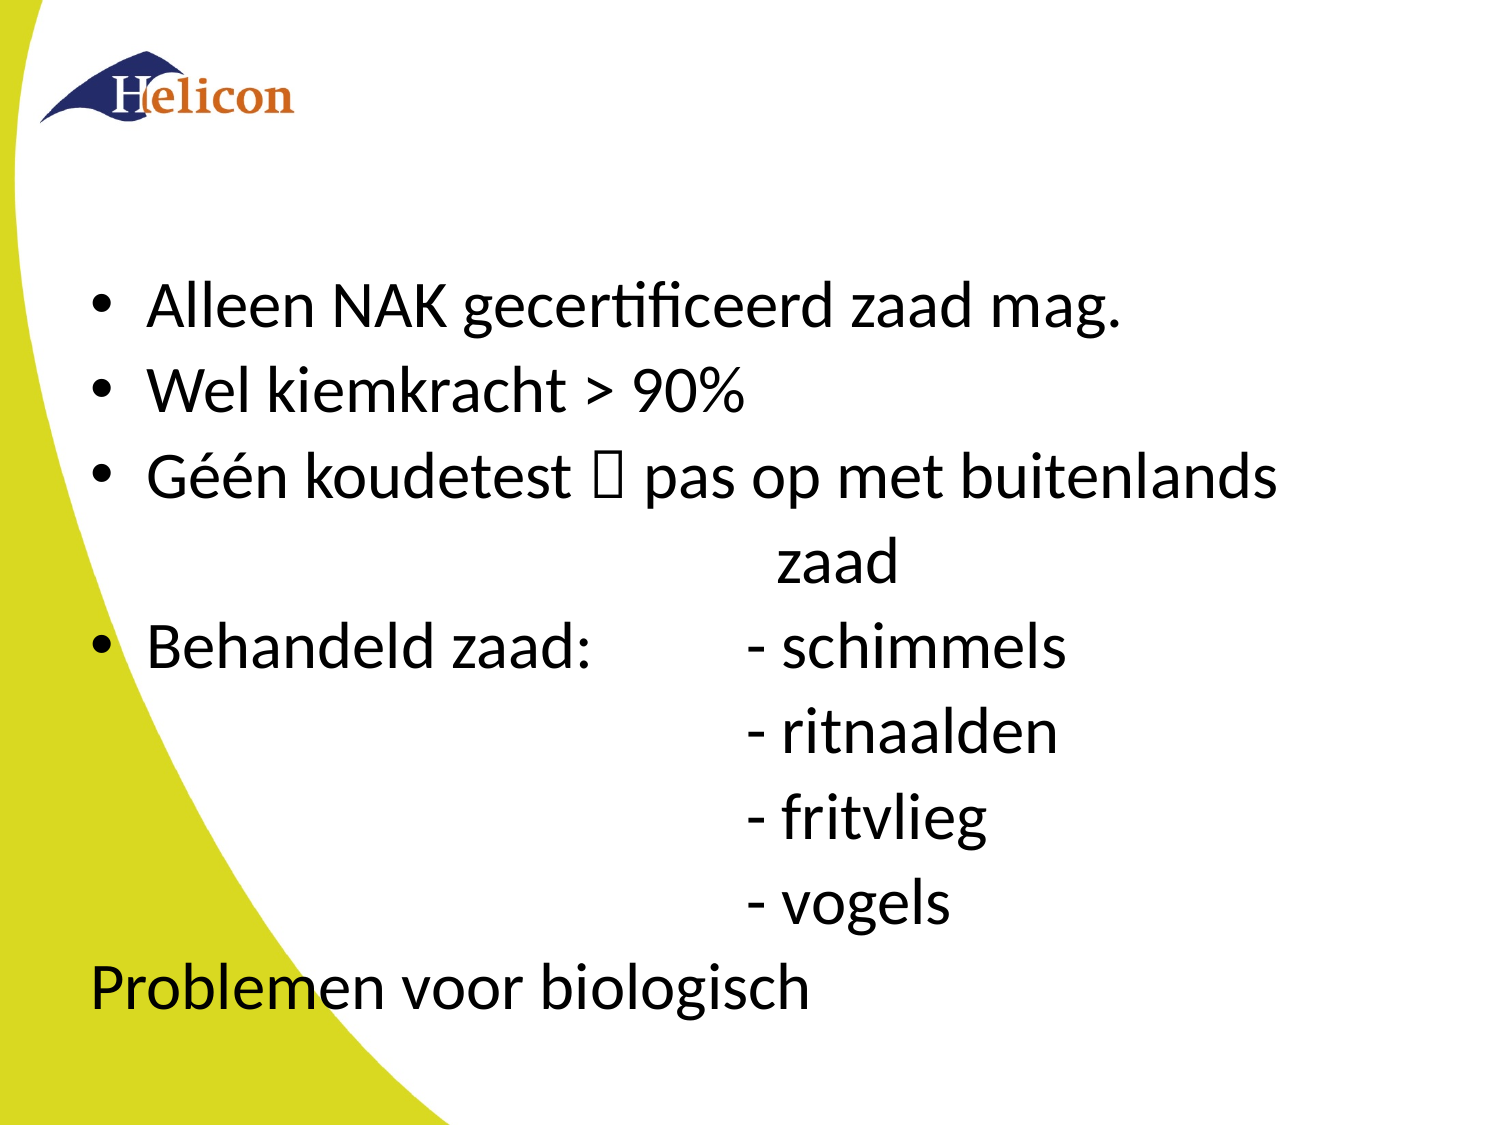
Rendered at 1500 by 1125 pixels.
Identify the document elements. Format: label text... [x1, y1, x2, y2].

list Alleen NAK gecertificeerd zaad mag. Wel kiemkracht > 90% Géén koudetest  pas op met buitenlands zaad Behandeld zaad: - schimmels - ritnaalden - fritvlieg - vogels Problemen voor biologisch [75, 262, 1425, 1005]
picture [0, 0, 1500, 1125]
